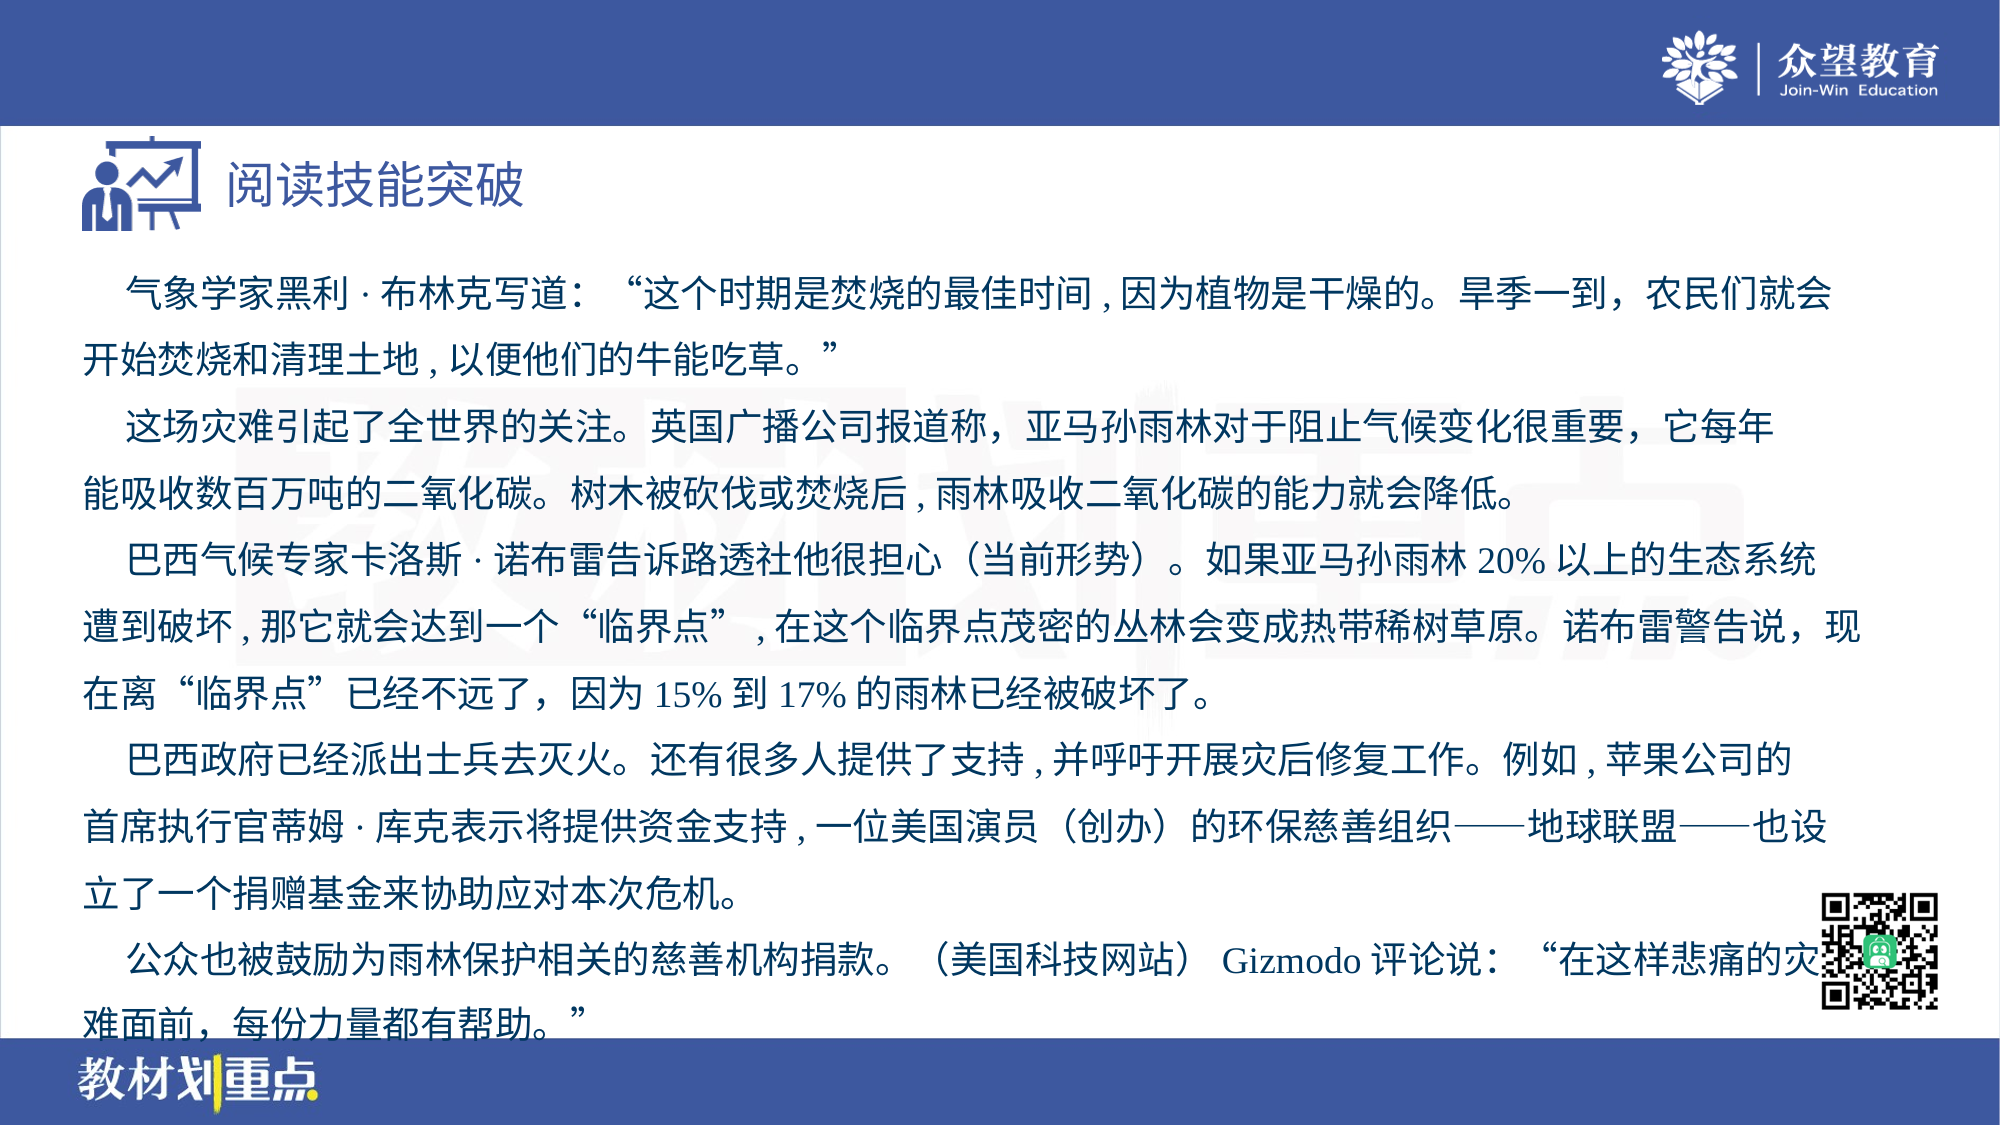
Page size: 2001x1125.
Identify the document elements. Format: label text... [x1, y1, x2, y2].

text_box 气象学家黑利·布林克写道：“这个时期是焚烧的最佳时间,因为植物是干燥的。旱季一到，农民们就会 开始焚烧和清理土地,以便他们的牛能吃草。” 这场灾难引起了全世界的关注。英国广播公司报道称，亚马孙雨林对于阻止气候变化很重要，它每年 能吸收数百万吨的二氧化碳。树木被砍伐或焚烧后,雨林吸收二氧化碳的能力就会降低。 巴西气候专家卡洛斯·诺布雷告诉路透社他很担心（当前形势）。如果亚马孙雨林20%以上的生态系统 遭到破坏,那它就会达到一个“临界点”,在这个临界点茂密的丛林会变成热带稀树草原。诺布雷警告说，现 在离“临界点”已经不远了，因为15%到17%的雨林已经被破坏了。 巴西政府已经派出士兵去灭火。还有很多人提供了支持,并呼吁开展灾后修复工作。例如,苹果公司的 首席执行官蒂姆·库克表示将提供资金支持,一位美国演员（创办）的环保慈善组织——地球联盟——也设 立了一个捐赠基金来协助应对本次危机。 公众也被鼓励为雨林保护相关的慈善机构捐款。（美国科技网站）Gizmodo评论说：“在这样悲痛的灾 难面前，每份力量都有帮助。” [82, 248, 1817, 1039]
picture [0, 0, 2000, 1125]
